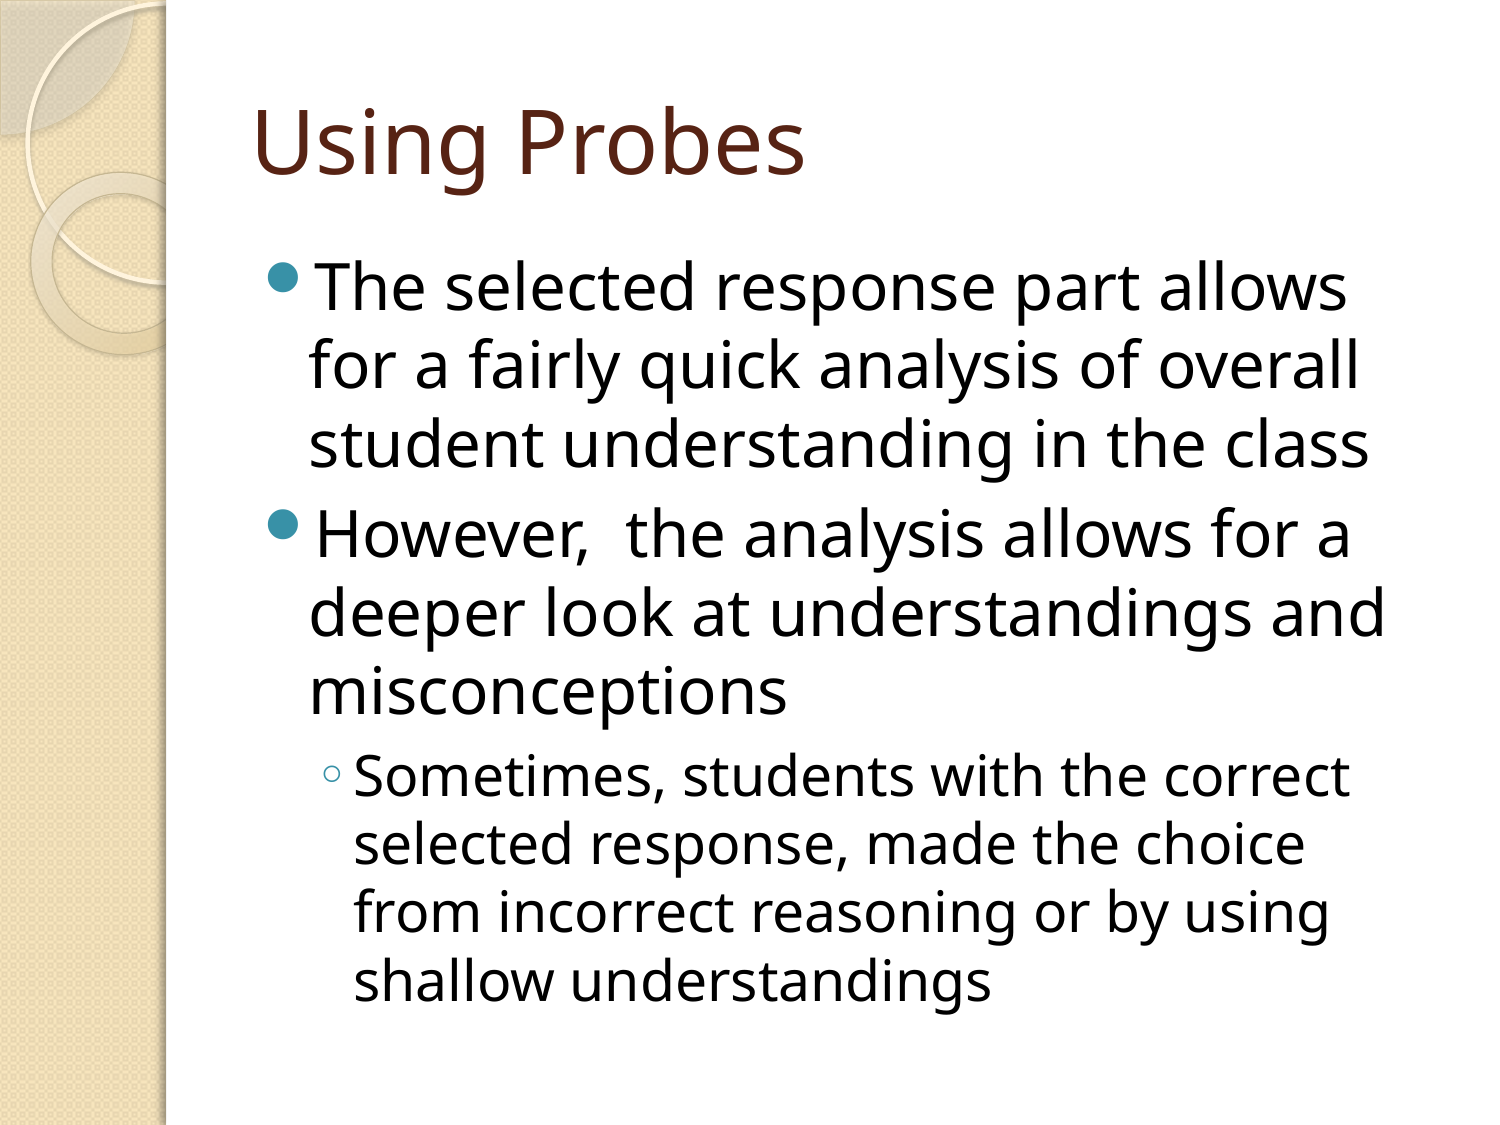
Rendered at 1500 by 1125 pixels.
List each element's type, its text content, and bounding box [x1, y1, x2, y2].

list The selected response part allows for a fairly quick analysis of overall student understanding in the class However, the analysis allows for a deeper look at understandings and misconceptions Sometimes, students with the correct selected response, made the choice from incorrect reasoning or by using shallow understandings [235, 237, 1466, 1025]
title Using Probes [235, 45, 1466, 233]
